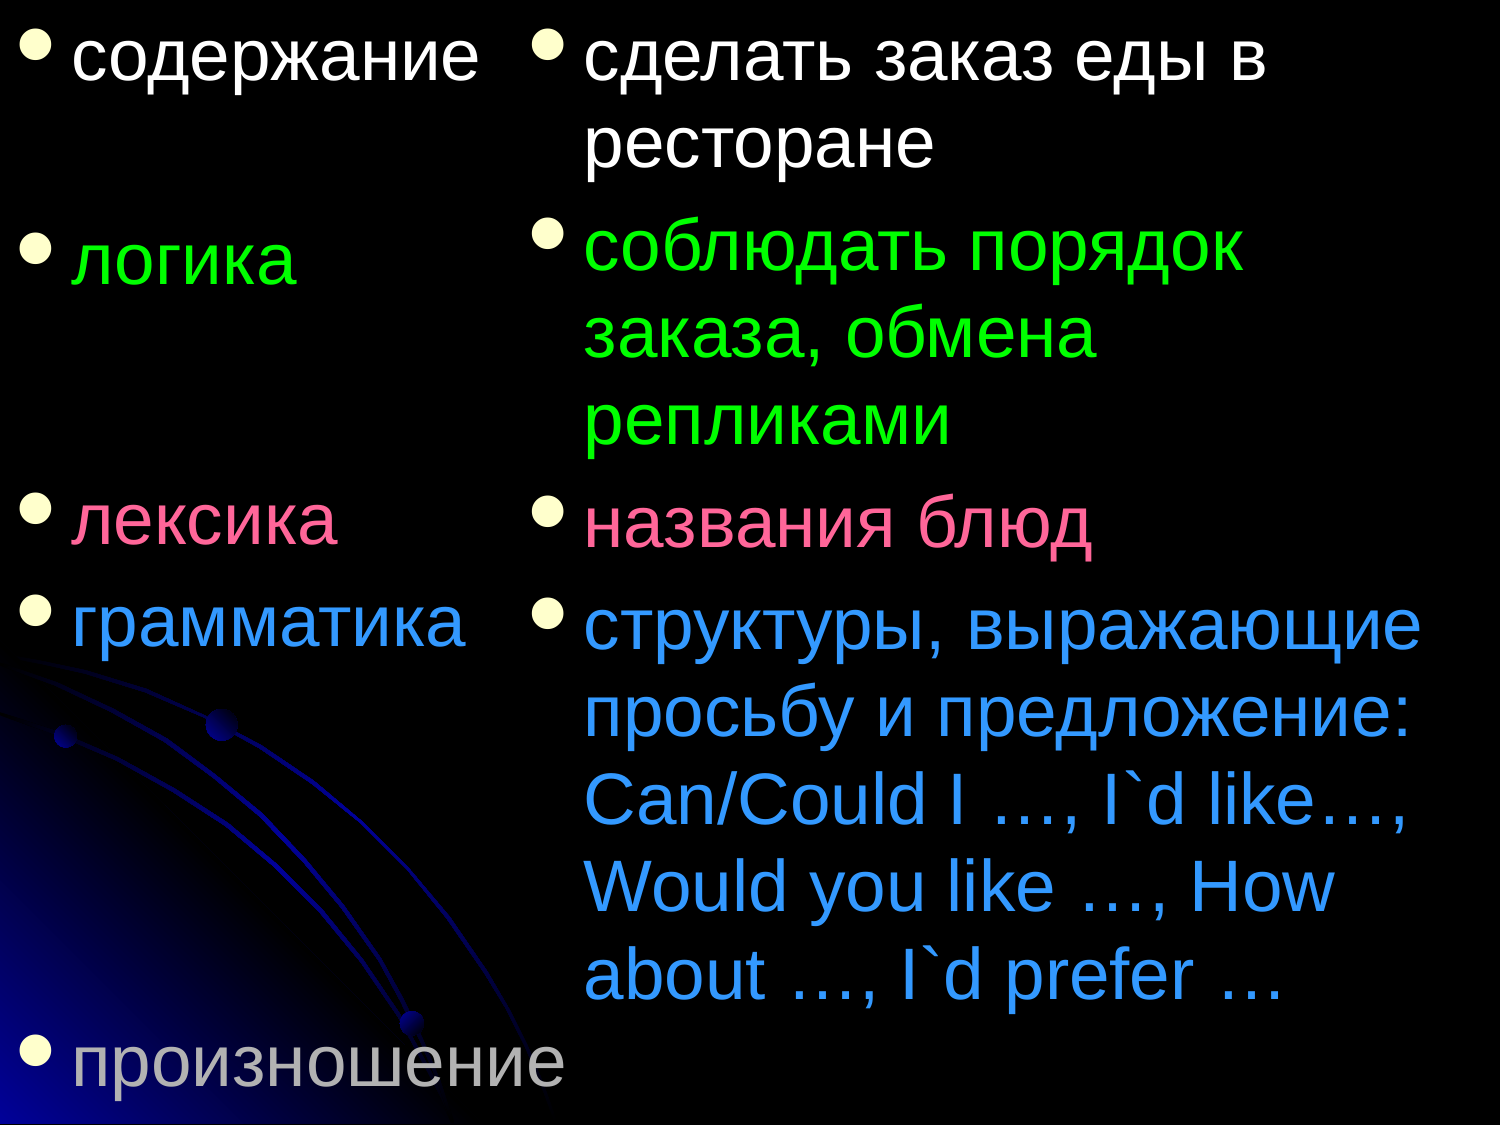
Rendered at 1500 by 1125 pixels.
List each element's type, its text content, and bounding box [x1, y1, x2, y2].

list содержание логика лексика грамматика произношение [0, 0, 512, 1088]
list сделать заказ еды в ресторане соблюдать порядок заказа, обмена репликами названия блюд структуры, выражающие просьбу и предложение: Can/Could I …, I`d like…, Would you like …, How about …, I`d prefer … [512, 0, 1500, 1125]
